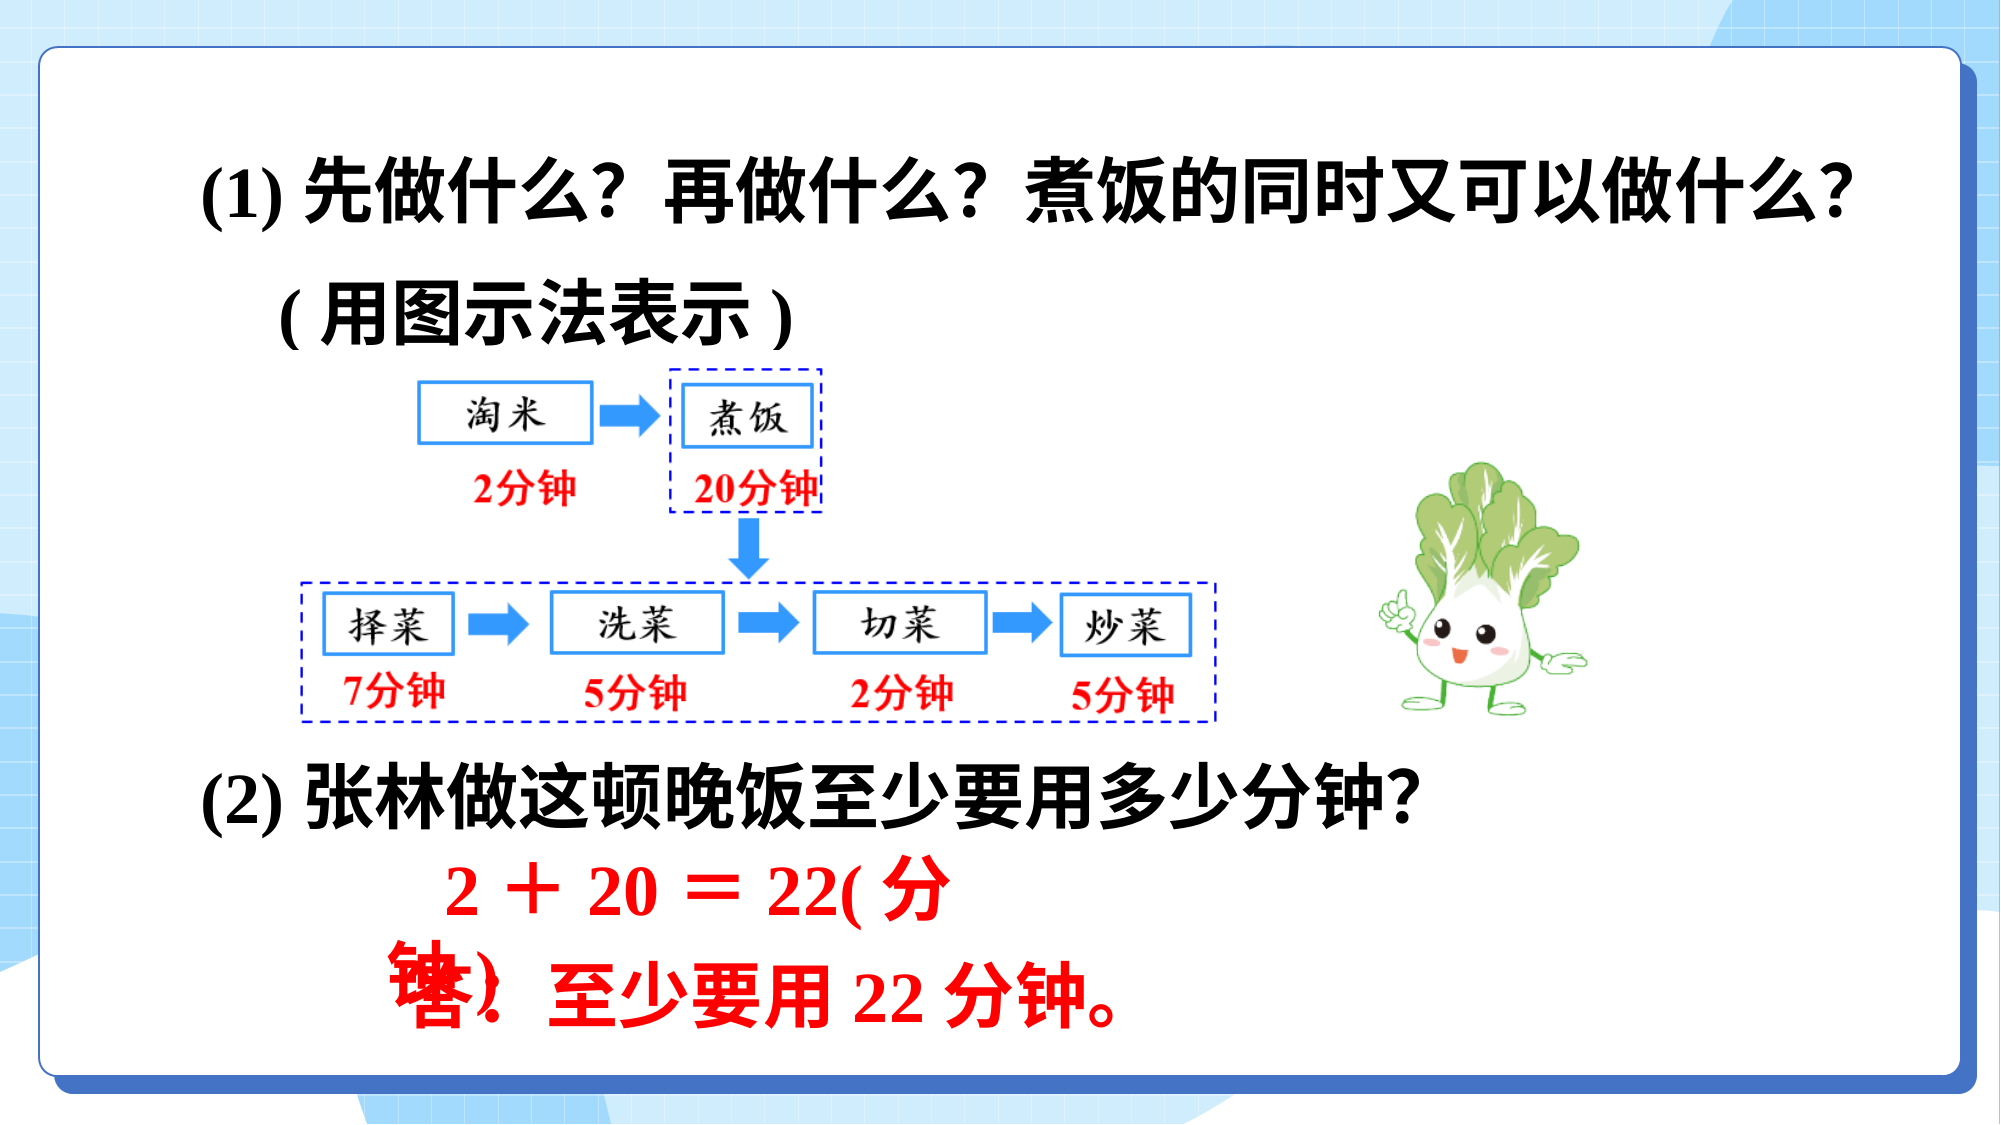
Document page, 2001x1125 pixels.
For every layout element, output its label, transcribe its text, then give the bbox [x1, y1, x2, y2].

picture [0, 0, 2000, 1125]
text_box (1)先做什么？再做什么？煮饭的同时又可以做什么？(用图示法表示) (2)张林做这顿晚饭至少要用多少分钟？ [185, 103, 1847, 846]
text_box 2＋20＝22(分钟) [371, 835, 1023, 937]
text_box 答：至少要用22分钟。 [329, 943, 1117, 1045]
